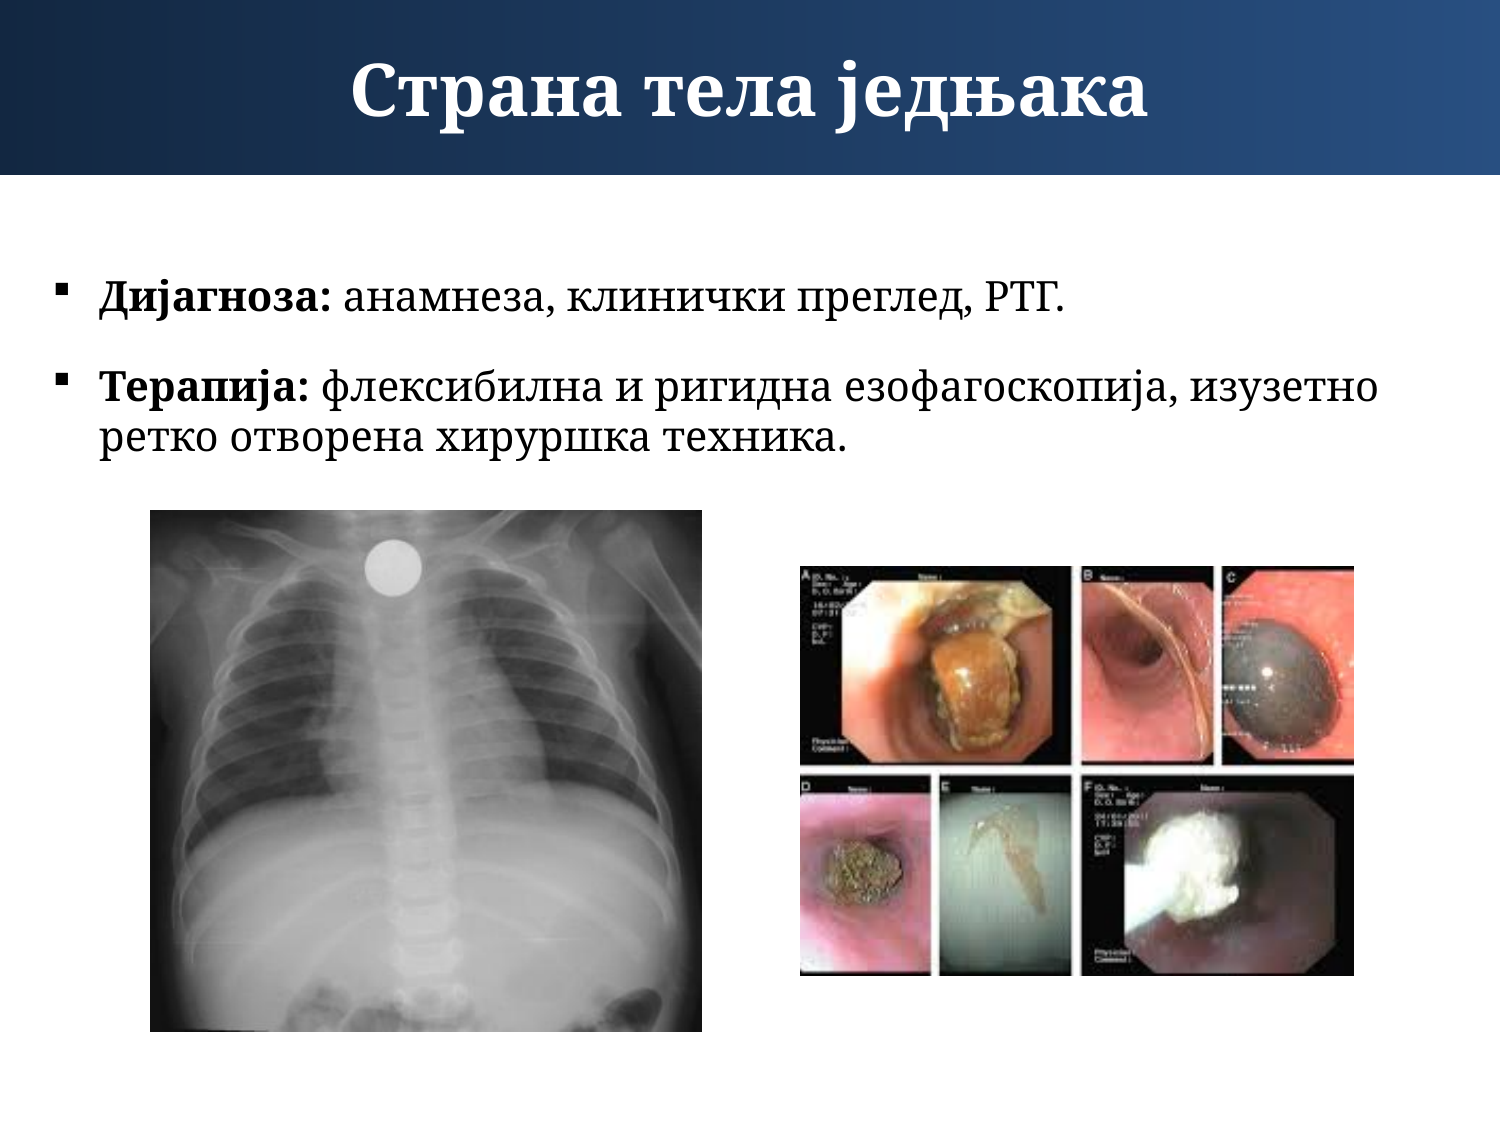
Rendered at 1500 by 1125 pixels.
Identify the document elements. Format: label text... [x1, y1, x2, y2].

text_box Страна тела једњака [0, 0, 1500, 176]
picture [149, 510, 702, 1032]
picture [799, 565, 1355, 976]
text_box Дијагноза: анамнеза, клинички преглед, РТГ. Терапија: флексибилна и ригидна езофагоскопија, изузетно ретко отворена хируршка техника. [37, 212, 1488, 508]
